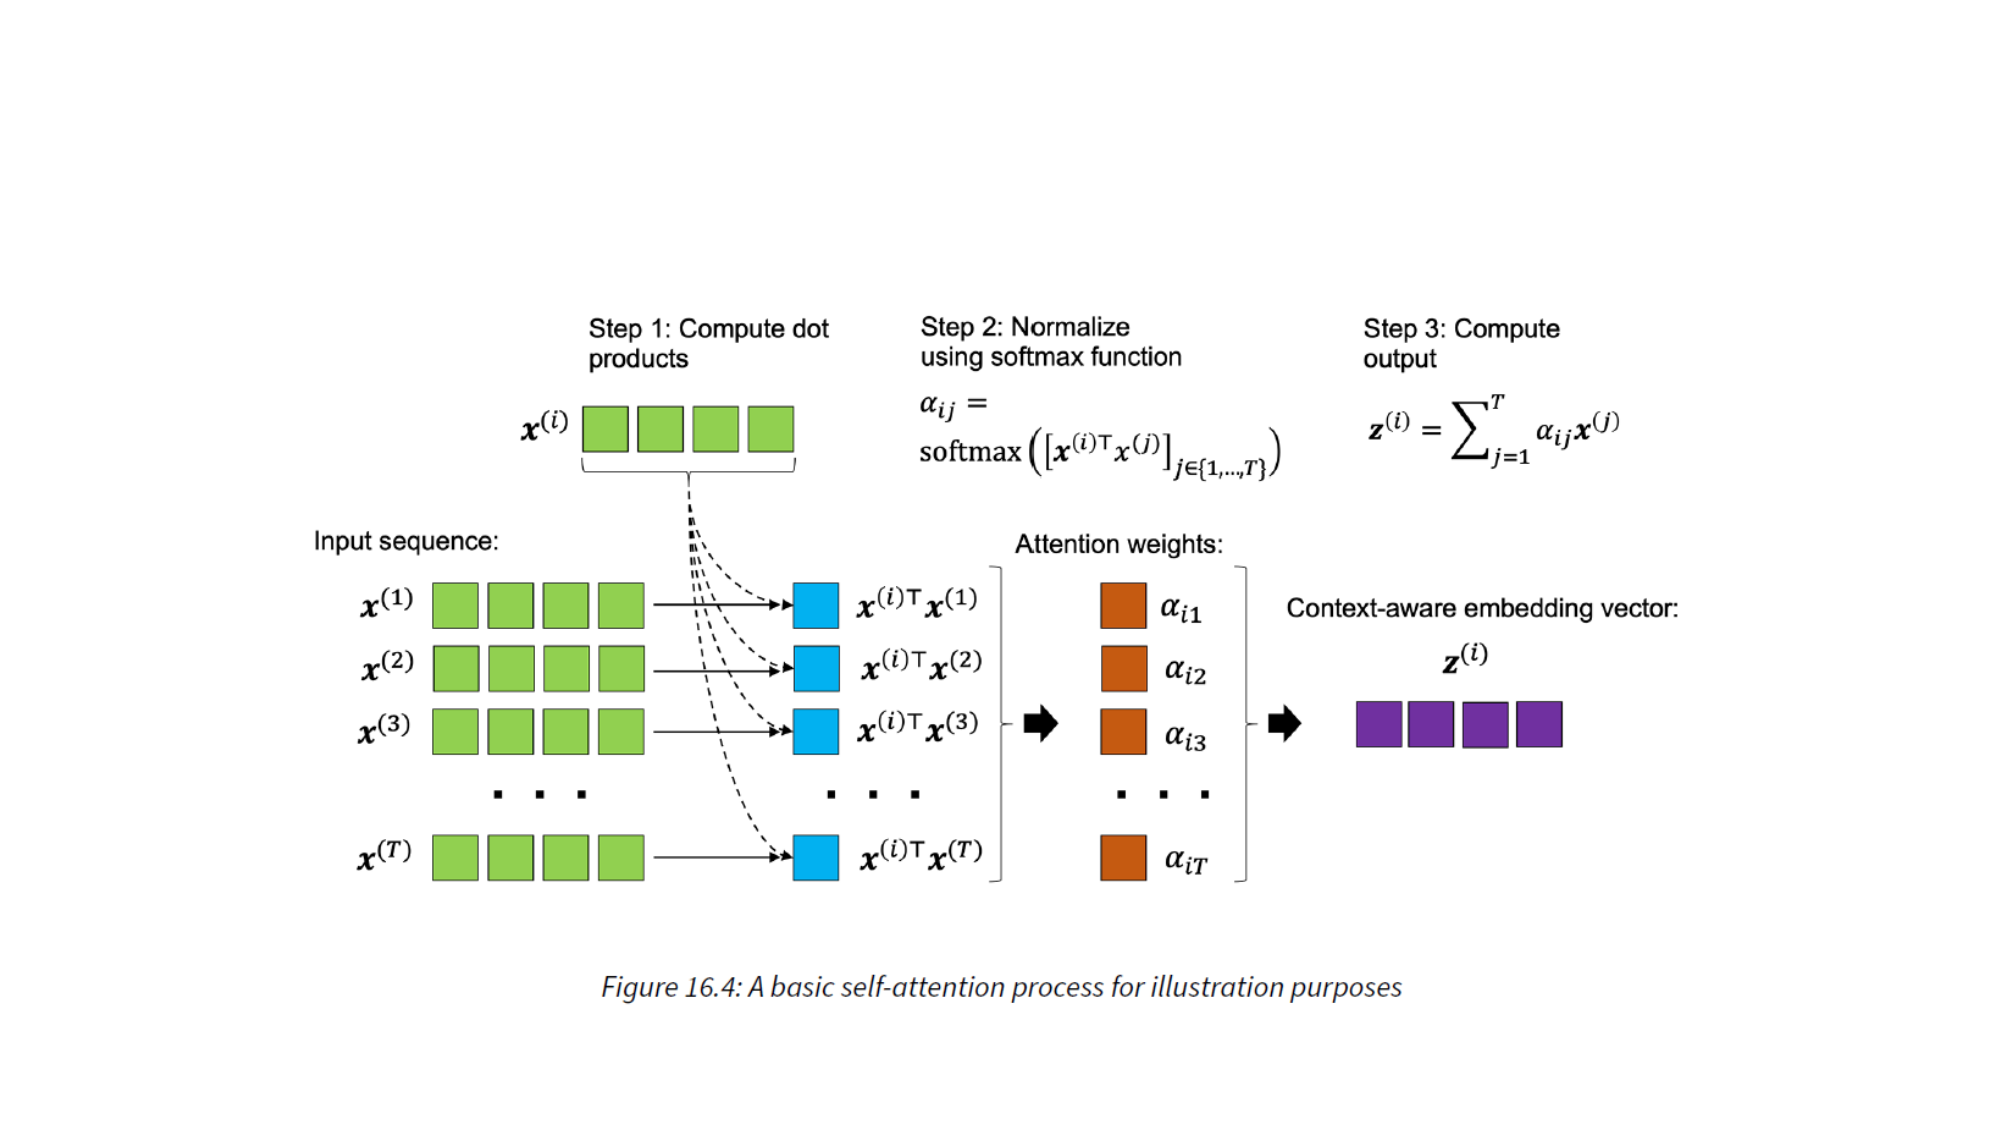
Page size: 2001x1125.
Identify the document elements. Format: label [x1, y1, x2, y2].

list [303, 299, 1697, 1014]
